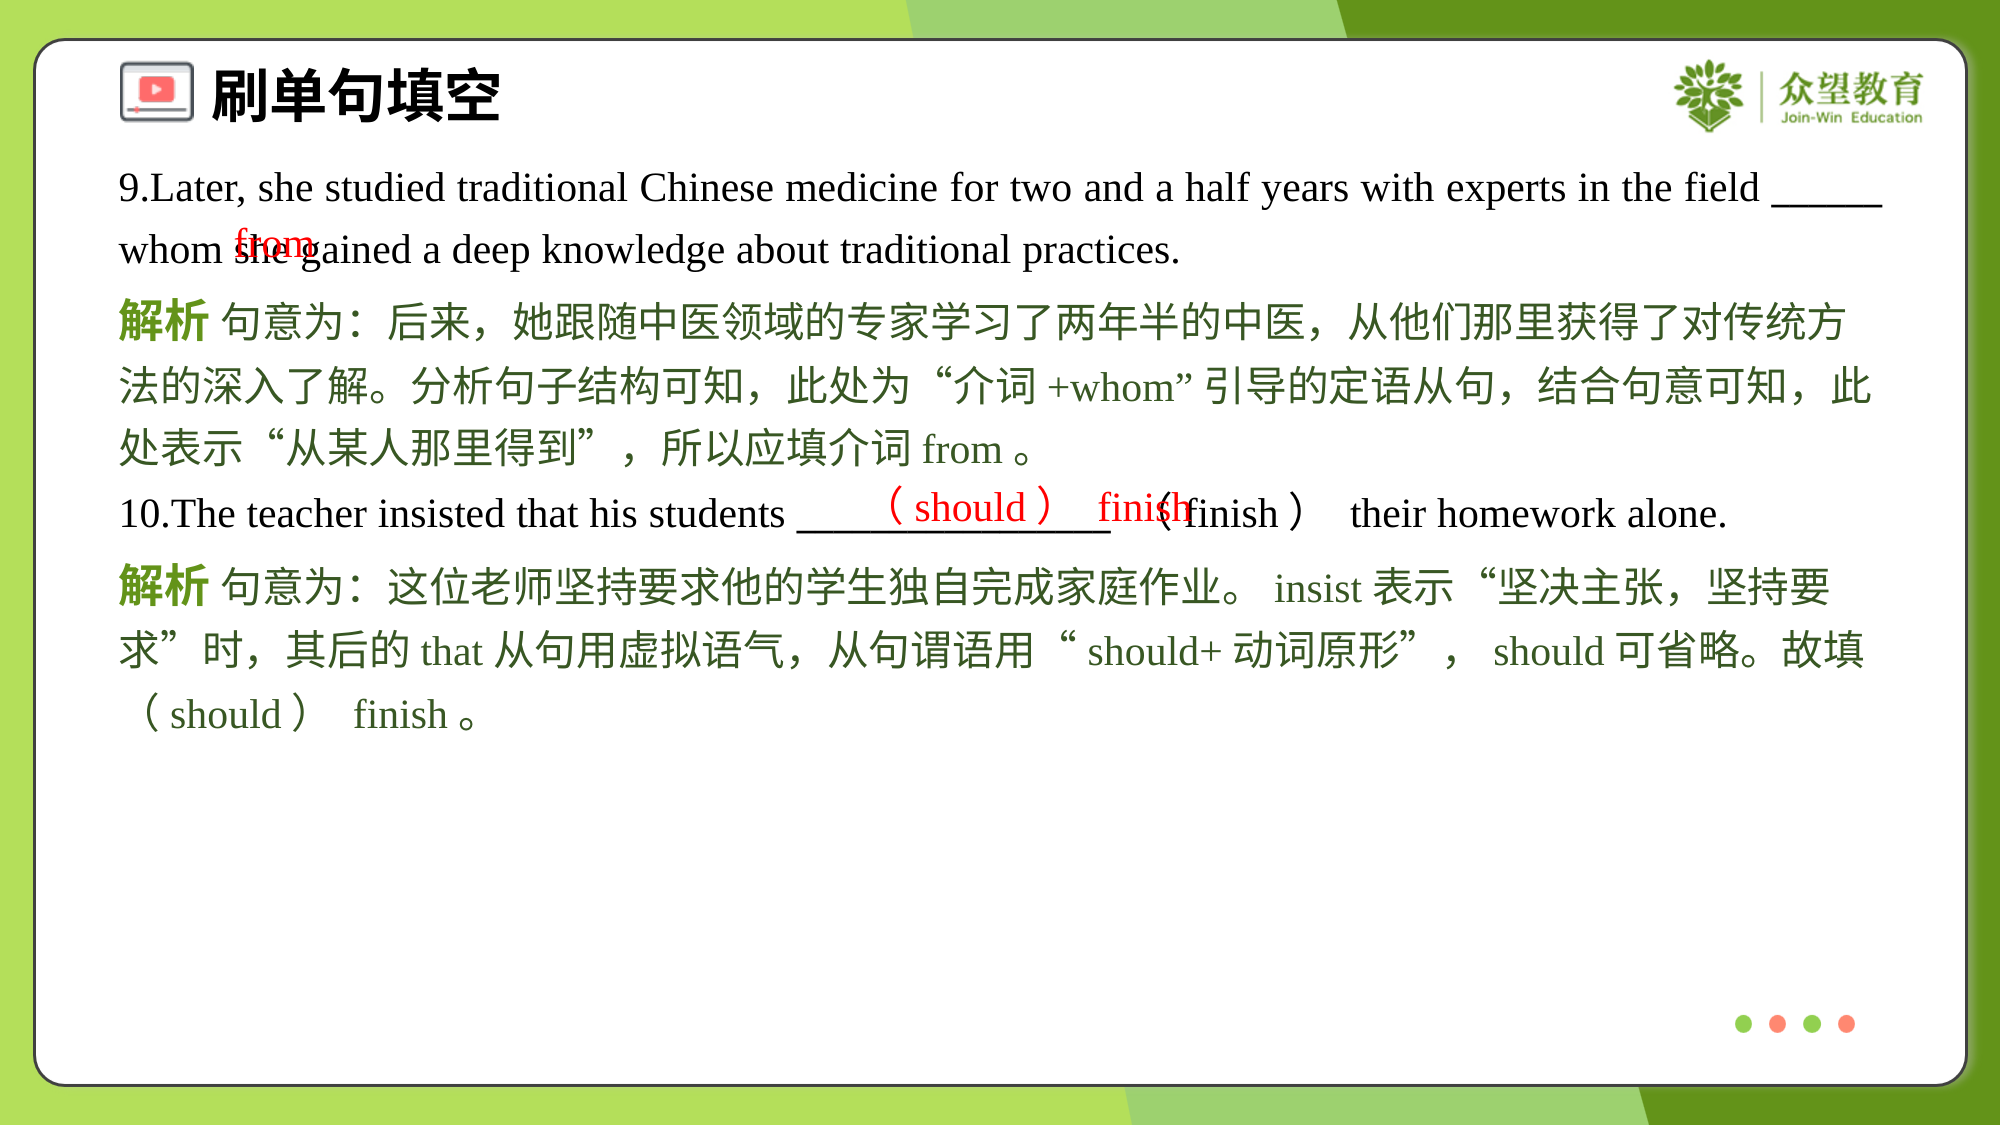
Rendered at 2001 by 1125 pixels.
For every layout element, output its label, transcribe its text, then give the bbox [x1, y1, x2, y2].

text_box from [229, 203, 320, 261]
text_box 解析 句意为：后来，她跟随中医领域的专家学习了两年半的中医，从他们那里获得了对传统方法的深入了解。分析句子结构可知，此处为“介词+whom”引导的定语从句，结合句意可知，此处表示“从某人那里得到”，所以应填介词from。 [118, 278, 1883, 468]
text_box 9.Later, she studied traditional Chinese medicine for two and a half years with experts in the field ______ whom she gained a deep knowledge about traditional practices. [118, 146, 1883, 267]
text_box 解析 句意为：这位老师坚持要求他的学生独自完成家庭作业。insist表示“坚决主张，坚持要求”时，其后的that从句用虚拟语气，从句谓语用“should+动词原形”，should可省略。故填（should） finish。 [118, 542, 1883, 732]
text_box （should） finish [868, 466, 1188, 524]
text_box 10.The teacher insisted that his students _________________ （finish） their homework alone. [118, 473, 1883, 531]
picture [0, 0, 2000, 1125]
